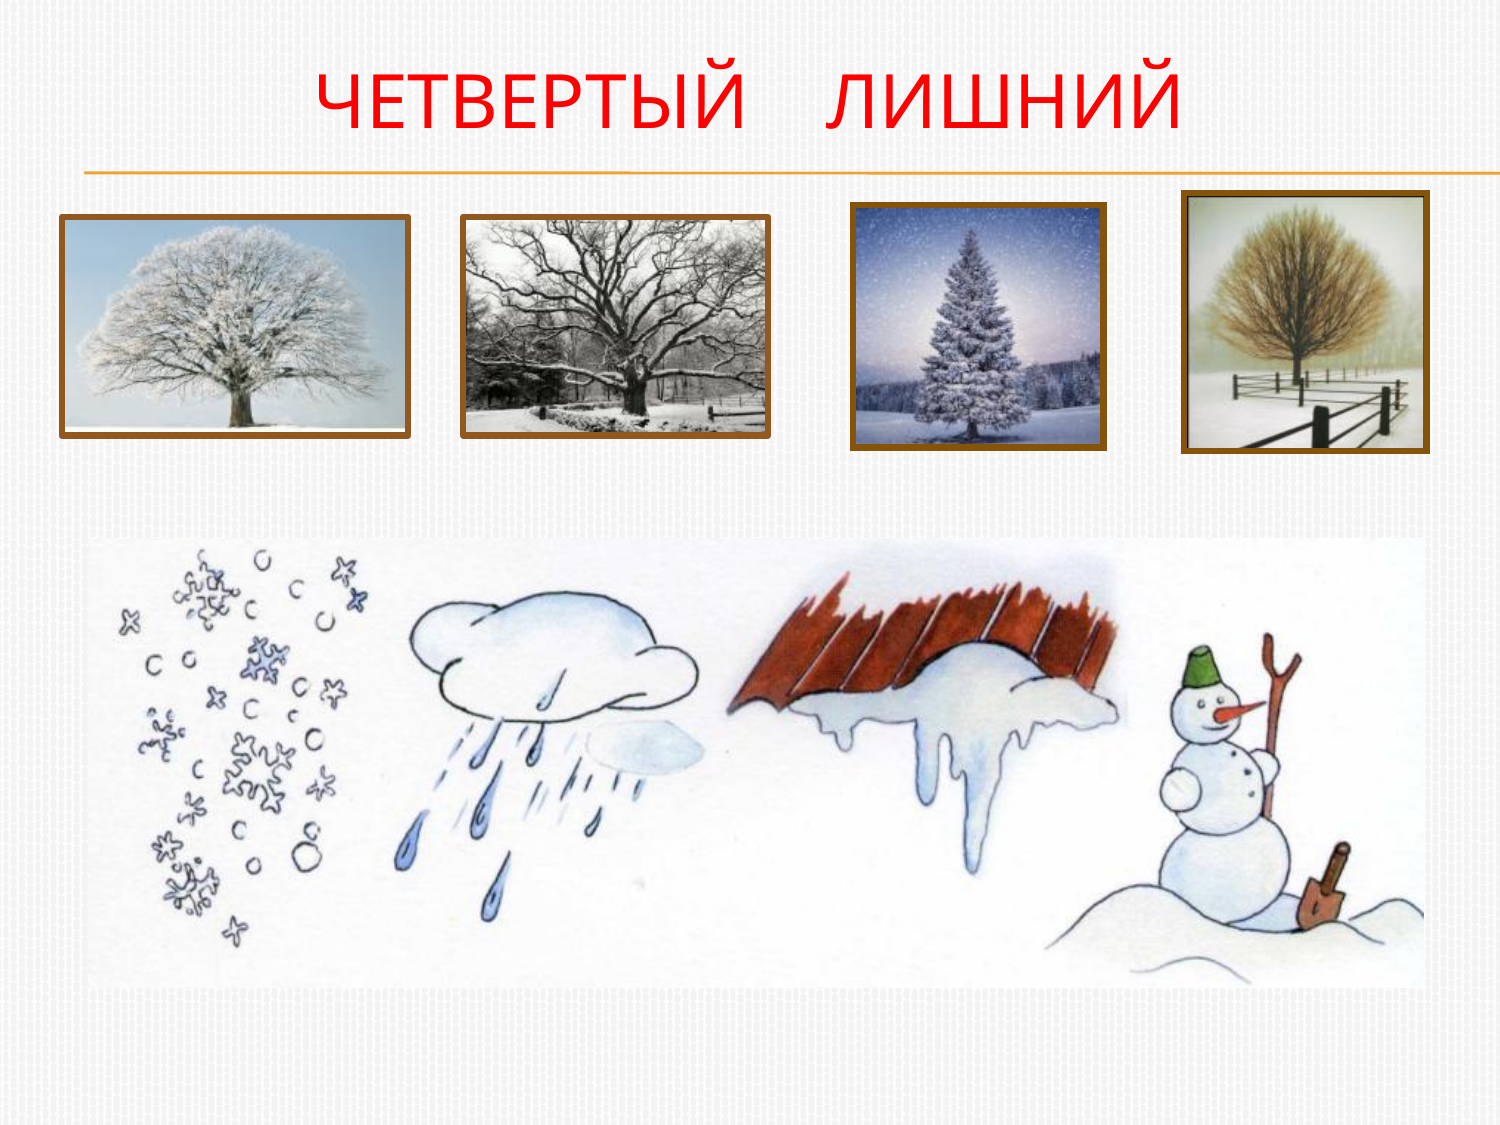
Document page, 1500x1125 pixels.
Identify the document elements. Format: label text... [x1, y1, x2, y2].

picture [466, 219, 766, 433]
picture [855, 207, 1101, 445]
picture [88, 538, 1424, 989]
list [1186, 195, 1425, 449]
picture [64, 219, 406, 433]
title Четвертый лишний [75, 45, 1425, 153]
